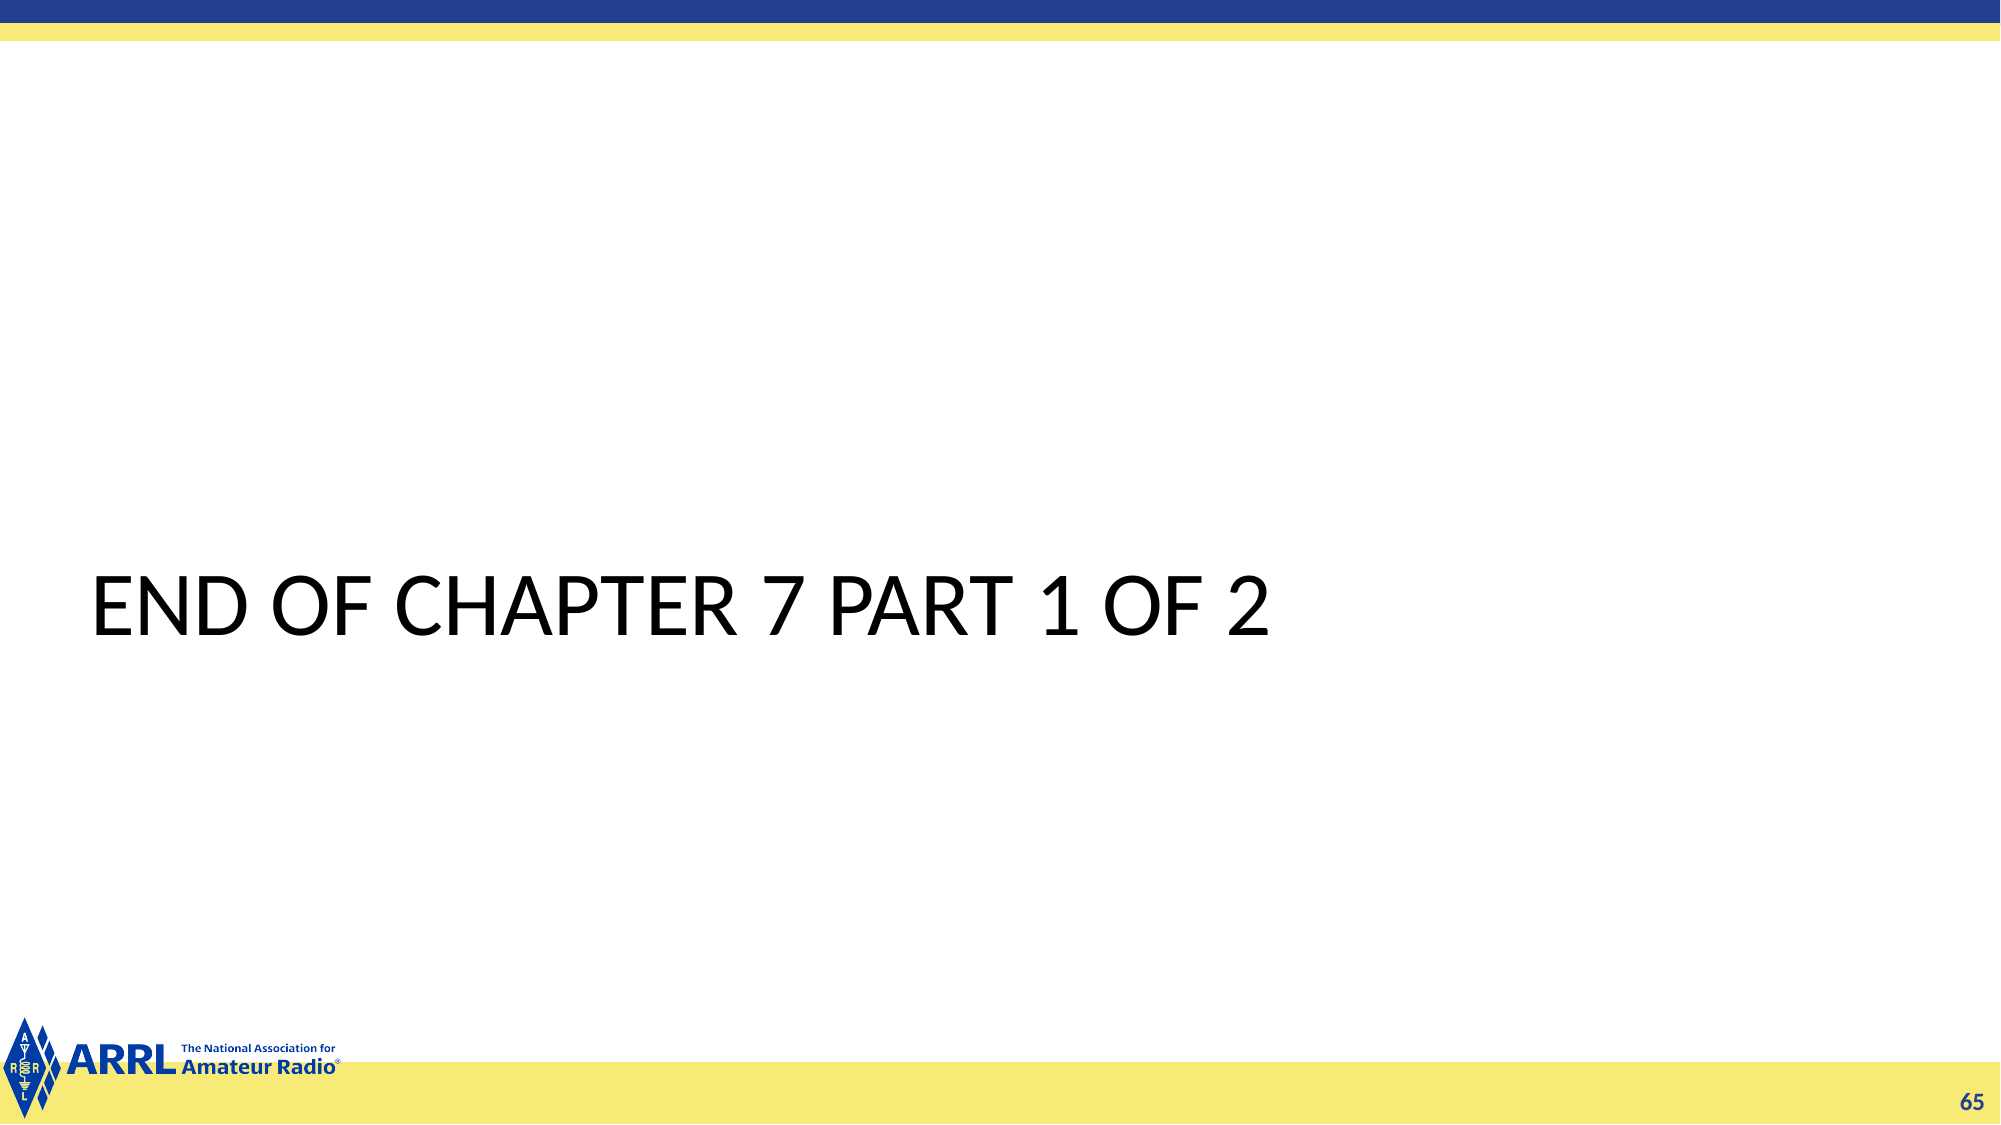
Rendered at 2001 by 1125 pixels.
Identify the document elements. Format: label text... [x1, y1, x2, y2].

picture [1, 1015, 342, 1121]
title END OF CHAPTER 7 PART 1 OF 2 [75, 512, 1875, 700]
